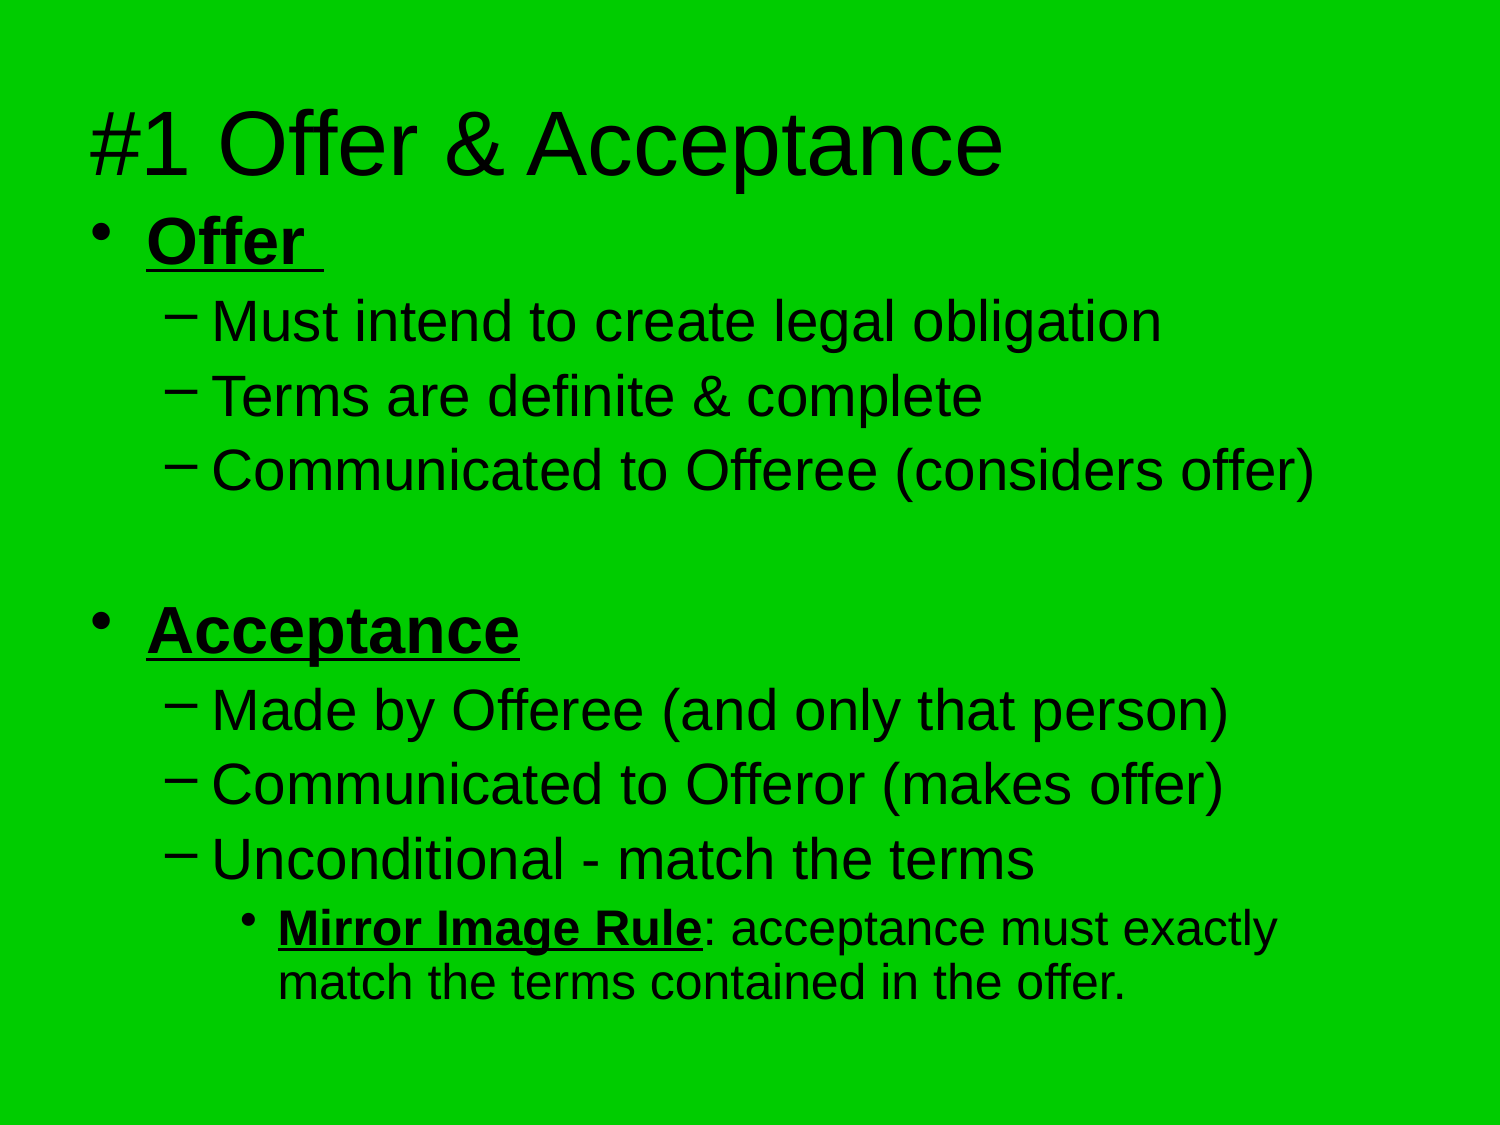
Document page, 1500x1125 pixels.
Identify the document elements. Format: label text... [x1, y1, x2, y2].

title #1 Offer & Acceptance [74, 44, 1426, 199]
list Offer Must intend to create legal obligation Terms are definite & complete Communicated to Offeree (considers offer) Acceptance Made by Offeree (and only that person) Communicated to Offeror (makes offer) Unconditional - match the terms Mirror Image Rule: acceptance must exactly match the terms contained in the offer. [74, 199, 1426, 1063]
